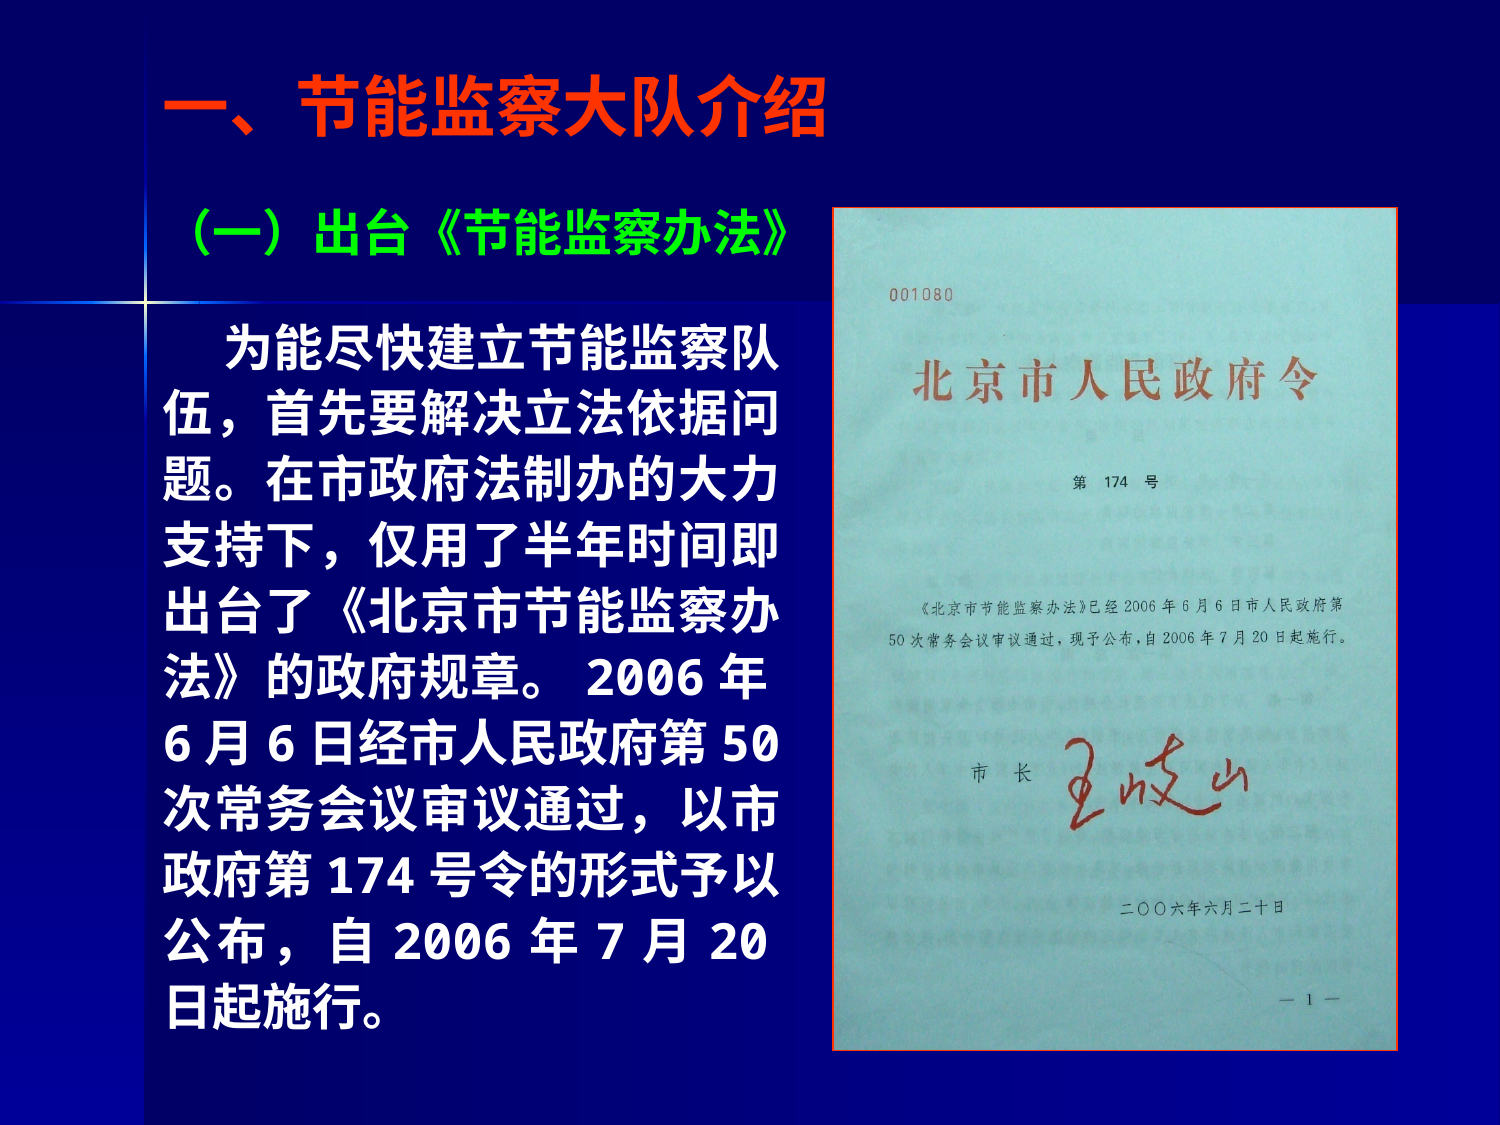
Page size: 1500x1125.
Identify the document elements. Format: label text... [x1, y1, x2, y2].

text_box 一、节能监察大队介绍 [147, 24, 1340, 185]
text_box （一）出台《节能监察办法》 [147, 137, 1500, 325]
picture [833, 207, 1397, 1051]
text_box 为能尽快建立节能监察队伍，首先要解决立法依据问题。在市政府法制办的大力支持下，仅用了半年时间即出台了《北京市节能监察办法》的政府规章。2006年6月6日经市人民政府第50次常务会议审议通过，以市政府第174号令的形式予以公布，自2006年7月20日起施行。 [147, 325, 796, 1043]
